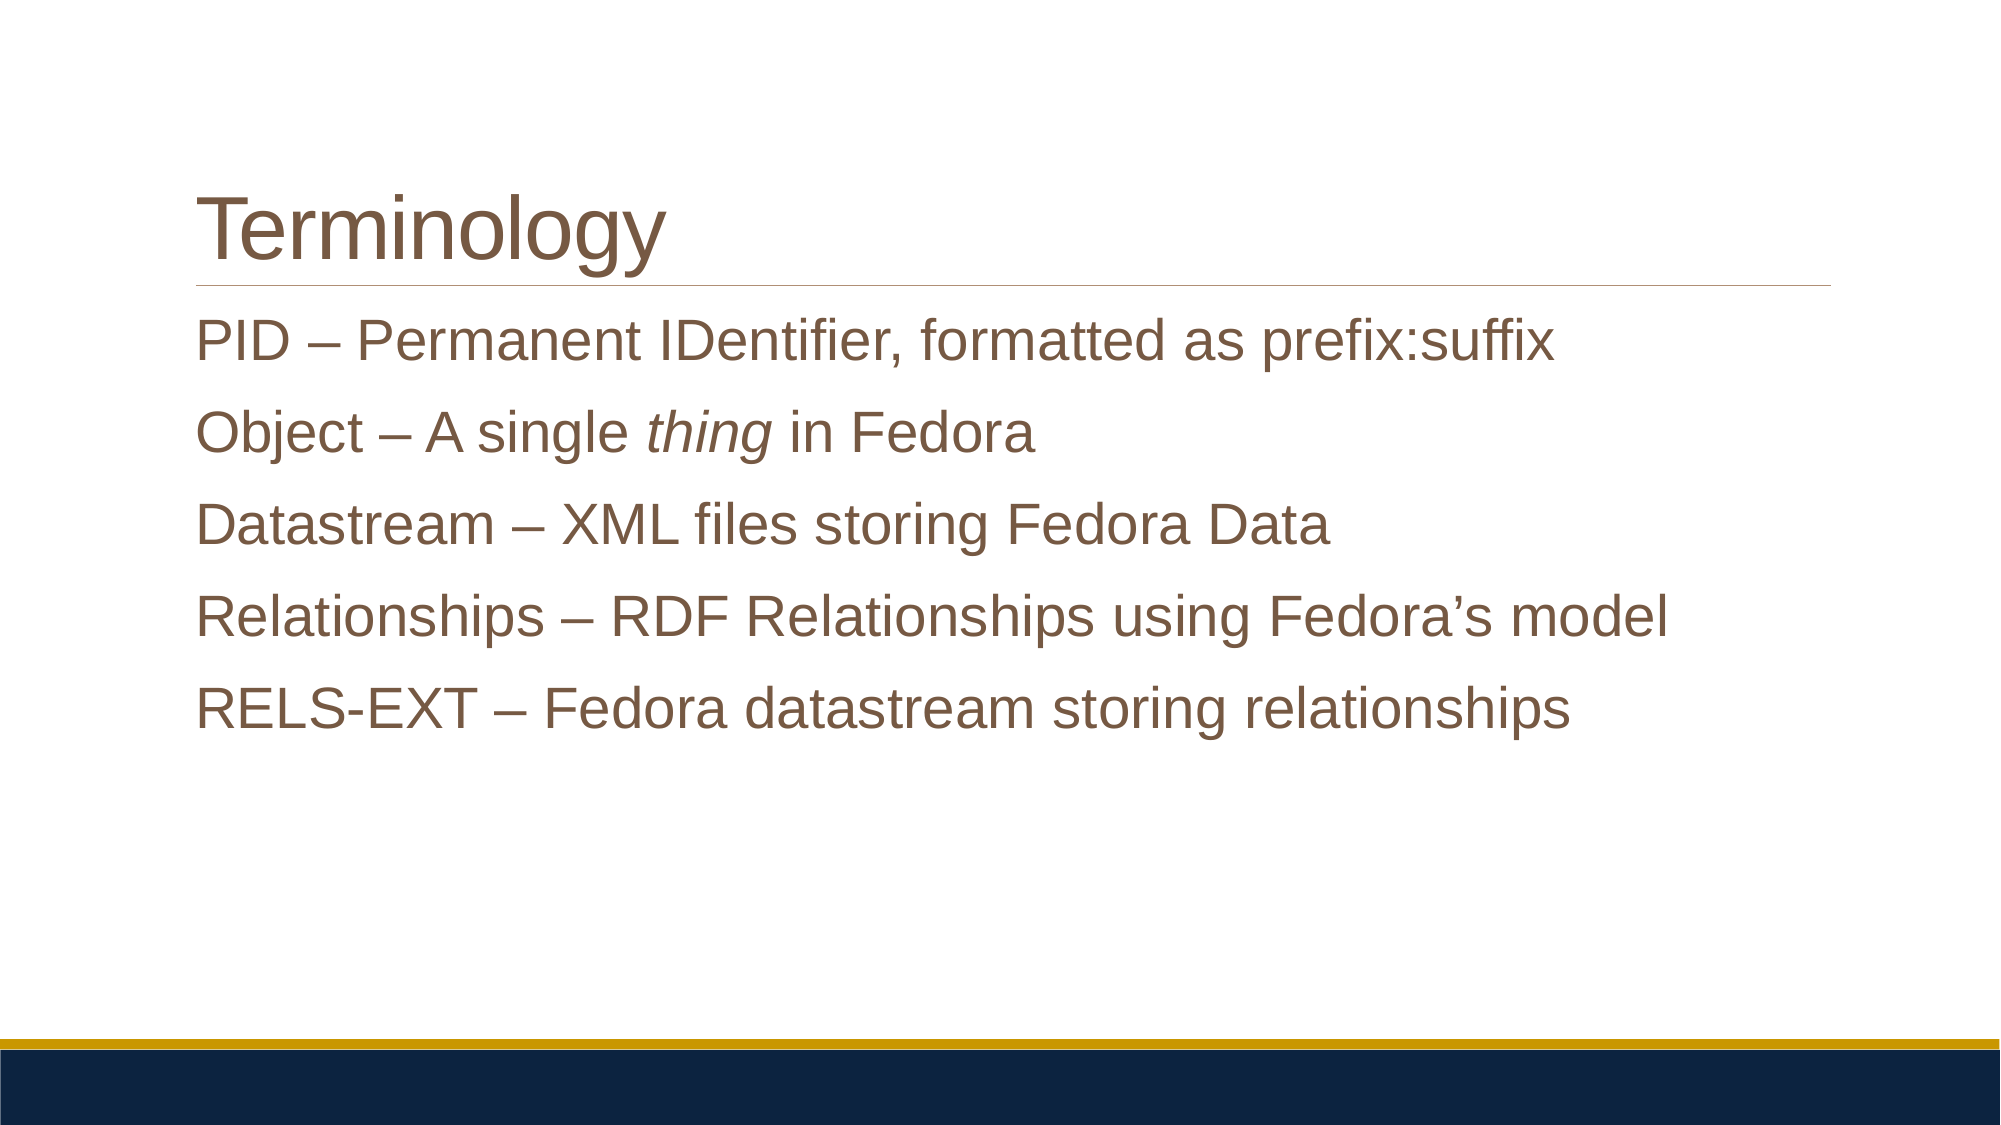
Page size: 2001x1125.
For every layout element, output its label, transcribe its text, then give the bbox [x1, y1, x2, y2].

list PID – Permanent IDentifier, formatted as prefix:suffix Object – A single thing in Fedora Datastream – XML files storing Fedora Data Relationships – RDF Relationships using Fedora’s model RELS-EXT – Fedora datastream storing relationships [180, 302, 1830, 963]
title Terminology [180, 47, 1830, 285]
